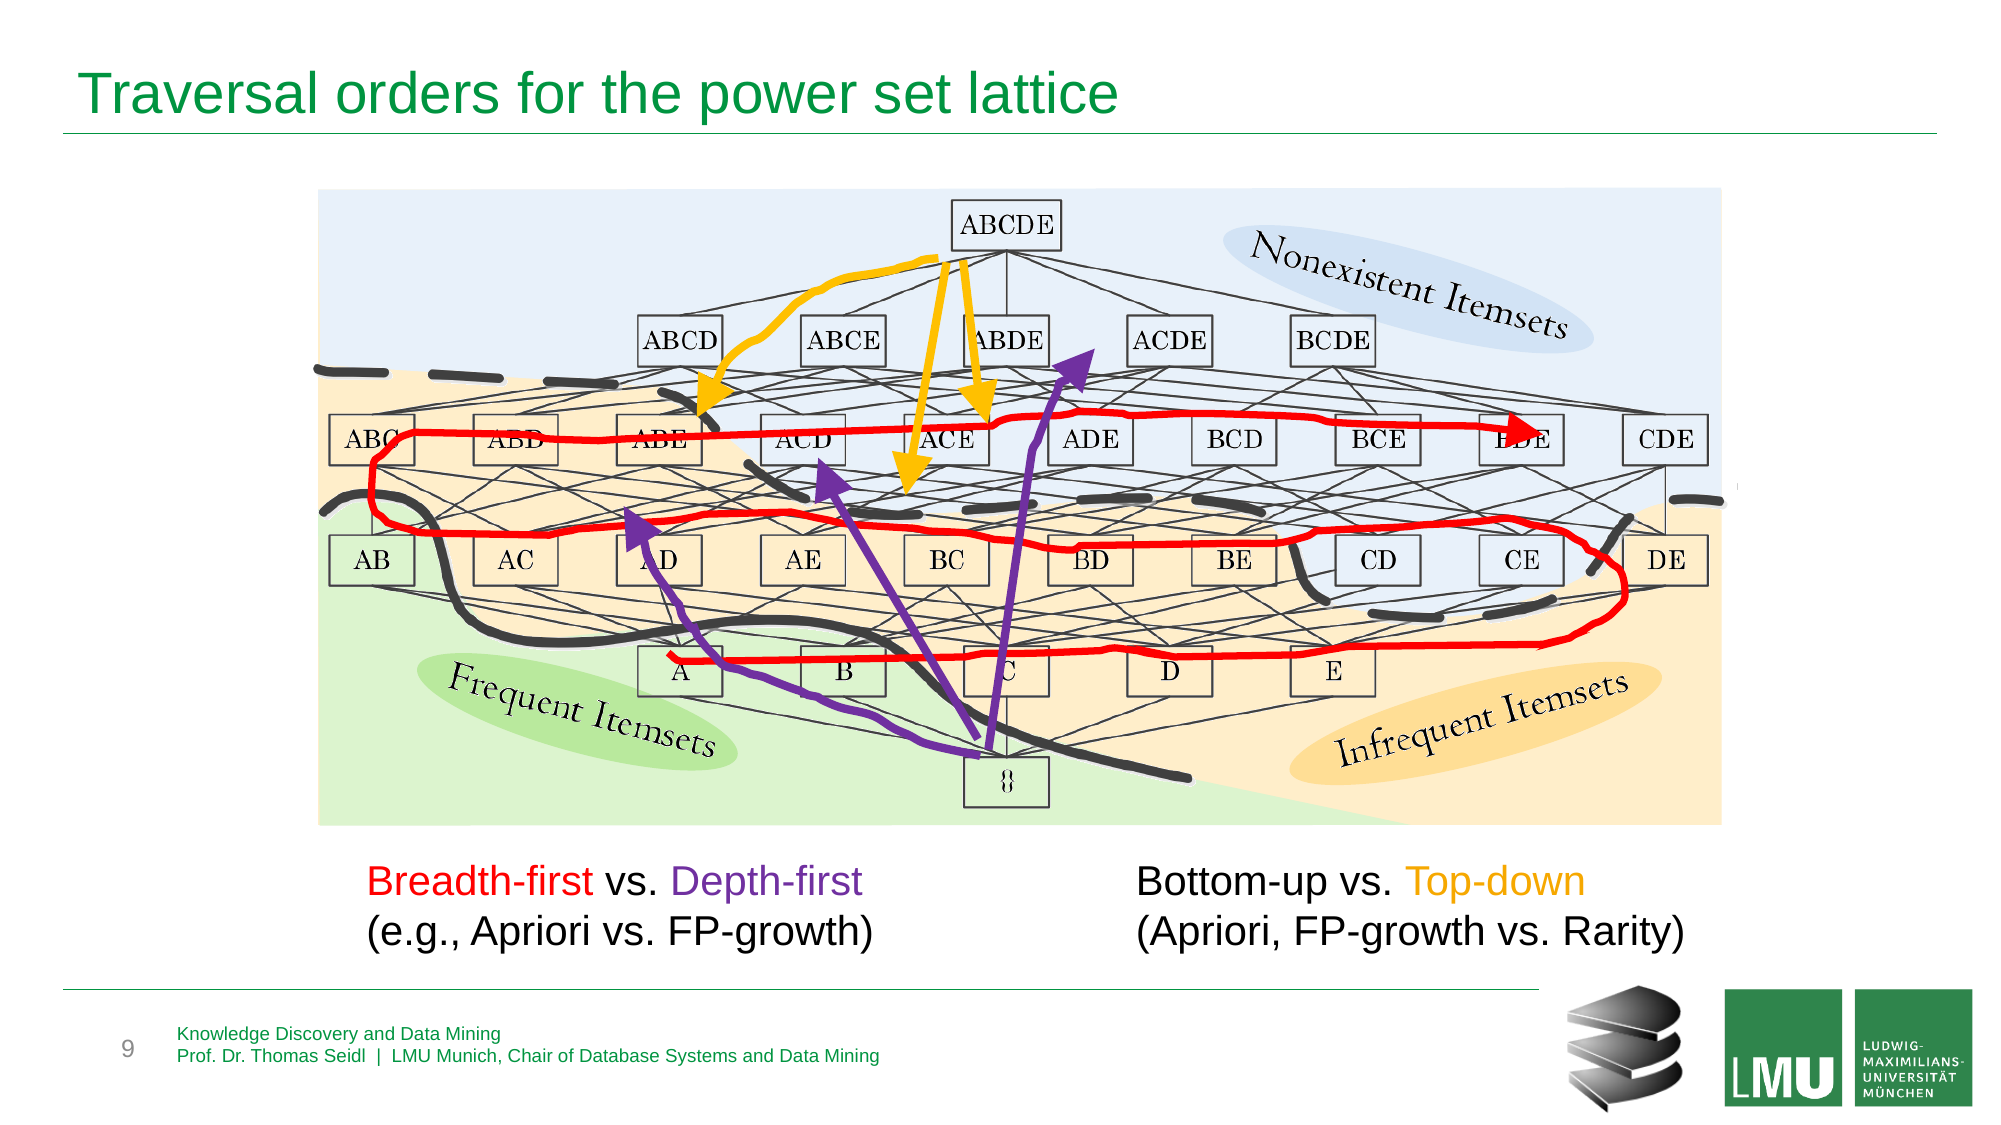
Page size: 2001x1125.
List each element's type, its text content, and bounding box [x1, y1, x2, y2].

title Traversal orders for the power set lattice [62, 21, 1938, 134]
picture [1497, 962, 1985, 1119]
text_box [696, 258, 988, 496]
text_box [623, 346, 1095, 756]
text_box Breadth-first vs. Depth-first (e.g., Apriori vs. FP-growth) [351, 846, 928, 962]
slide_number 447 [62, 1015, 150, 1081]
text_box Bottom-up vs. Top-down (Apriori, FP-growth vs. Rarity) [1121, 846, 1767, 962]
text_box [307, 187, 1738, 826]
